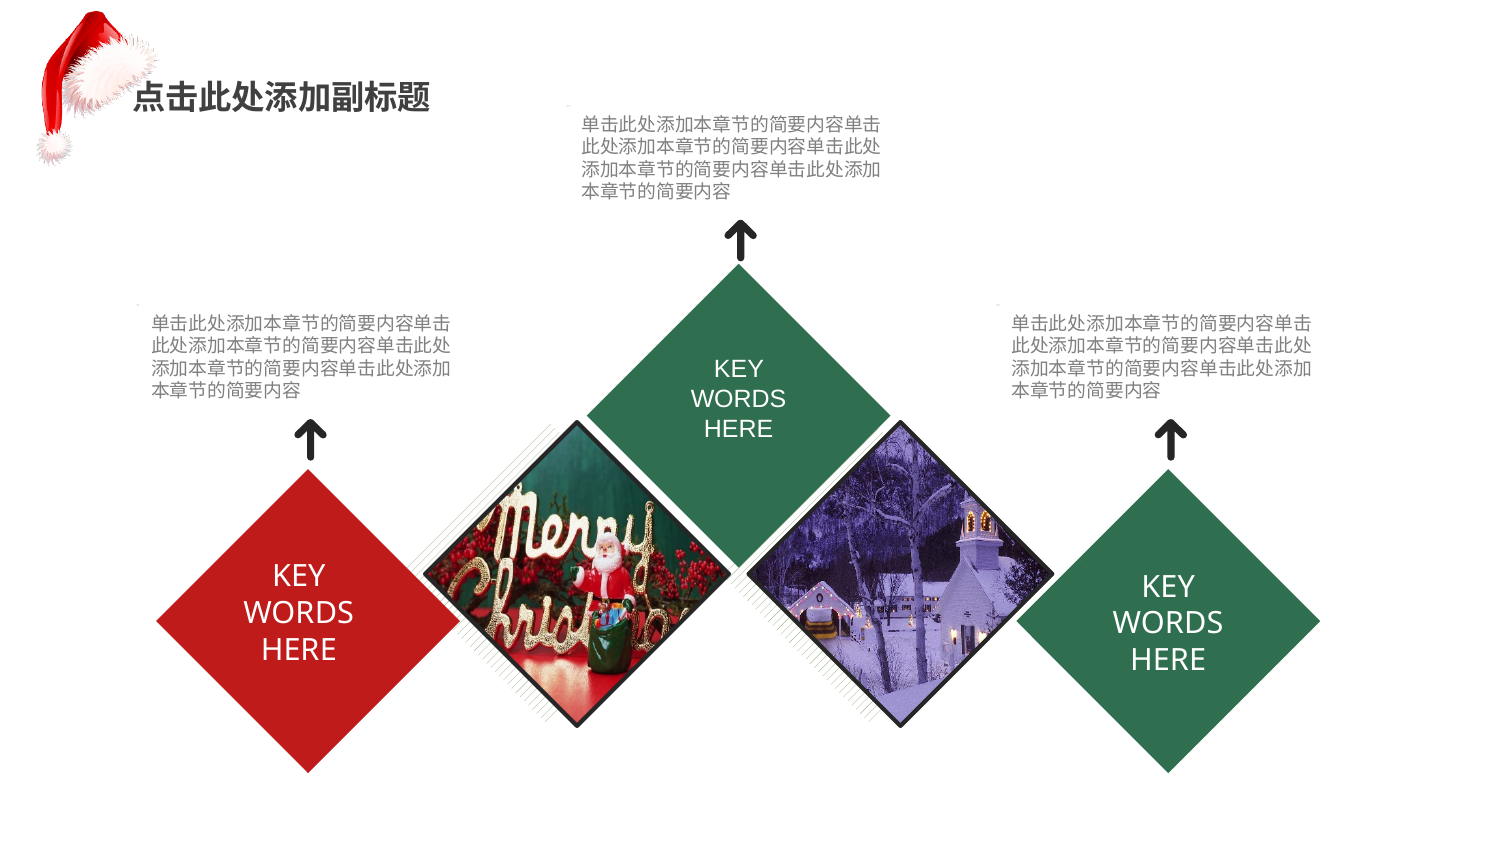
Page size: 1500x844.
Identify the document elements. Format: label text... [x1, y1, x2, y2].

picture [0, 0, 210, 187]
text_box [422, 419, 732, 729]
text_box [154, 467, 463, 776]
text_box [654, 262, 823, 345]
text_box [1014, 467, 1323, 776]
text_box [584, 349, 893, 570]
text_box 单击此处添加本章节的简要内容单击此处添加本章节的简要内容单击此处添加本章节的简要内容单击此处添加本章节的简要内容 [136, 304, 480, 410]
text_box KEY WORDS HERE [1080, 559, 1257, 685]
text_box KEY WORDS HERE [650, 345, 828, 450]
text_box 单击此处添加本章节的简要内容单击此处添加本章节的简要内容单击此处添加本章节的简要内容单击此处添加本章节的简要内容 [996, 304, 1340, 410]
text_box KEY WORDS HERE [210, 548, 388, 674]
text_box [723, 428, 886, 727]
text_box 点击此处添加副标题 [214, 65, 455, 126]
text_box [404, 418, 563, 727]
text_box [746, 419, 1055, 729]
text_box [292, 417, 329, 463]
text_box [722, 217, 759, 264]
text_box [1152, 417, 1189, 463]
text_box 单击此处添加本章节的简要内容单击此处添加本章节的简要内容单击此处添加本章节的简要内容单击此处添加本章节的简要内容 [566, 105, 910, 210]
